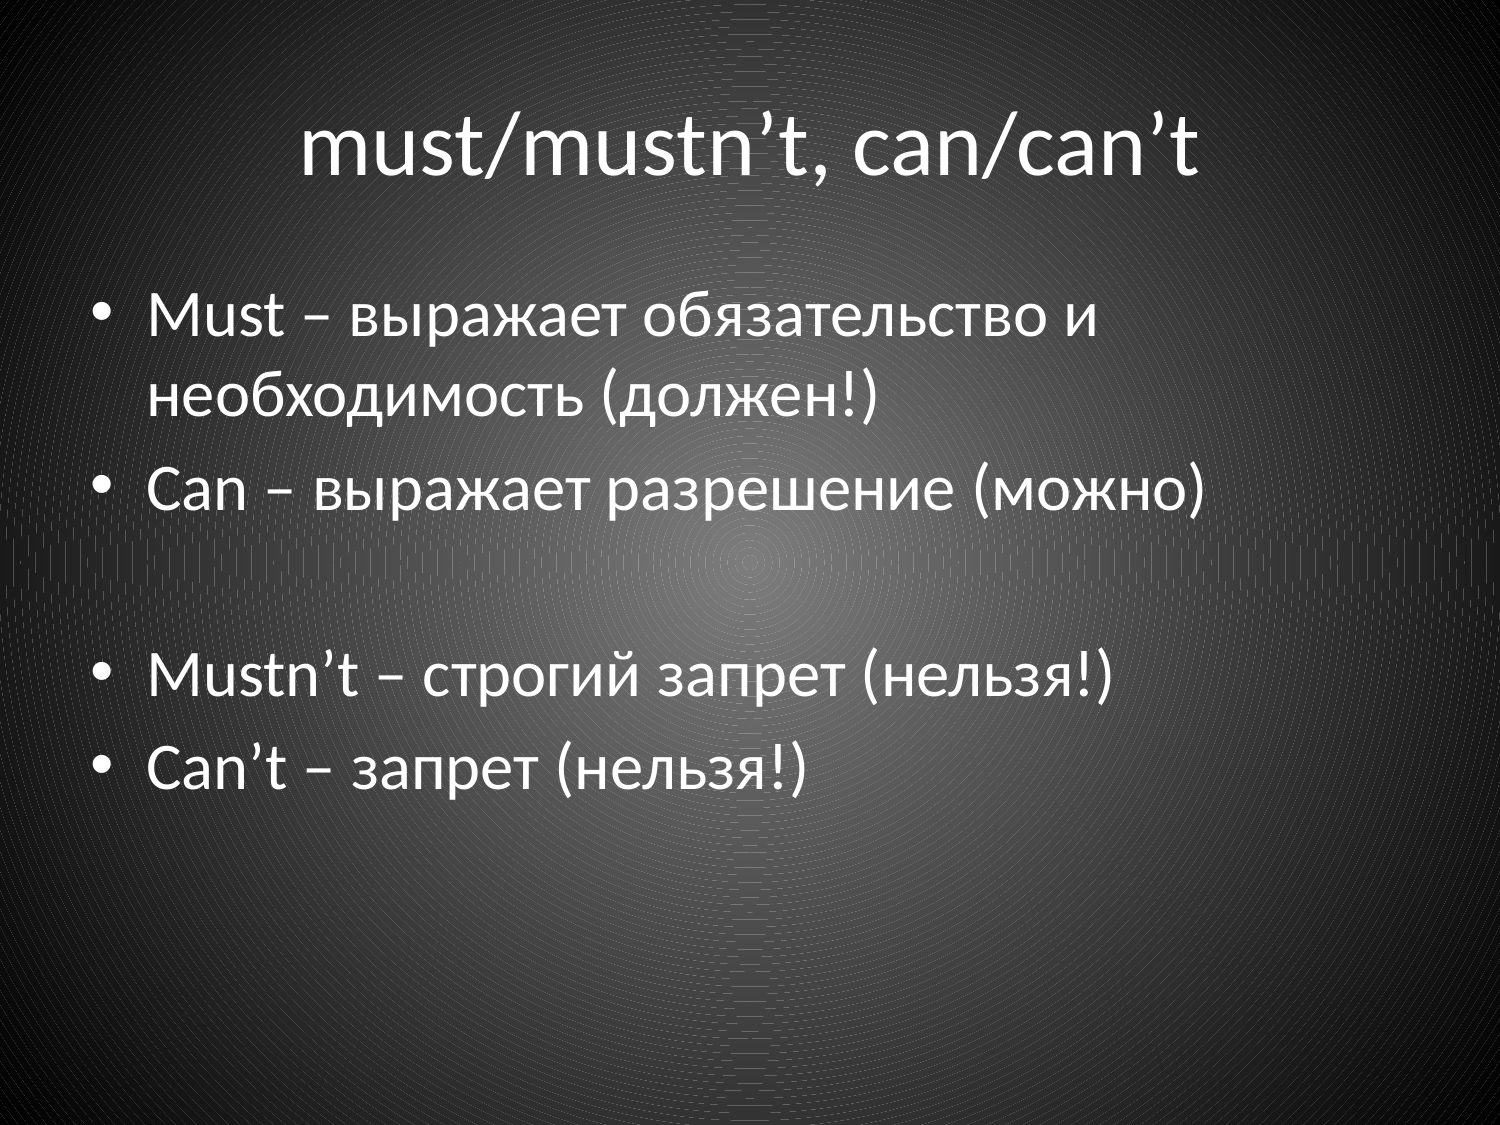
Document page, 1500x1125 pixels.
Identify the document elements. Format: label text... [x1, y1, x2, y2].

title must/mustn’t, can/can’t [75, 45, 1425, 233]
list Must – выражает обязательство и необходимость (должен!) Can – выражает разрешение (можно) Mustn’t – строгий запрет (нельзя!) Can’t – запрет (нельзя!) [75, 262, 1425, 1005]
